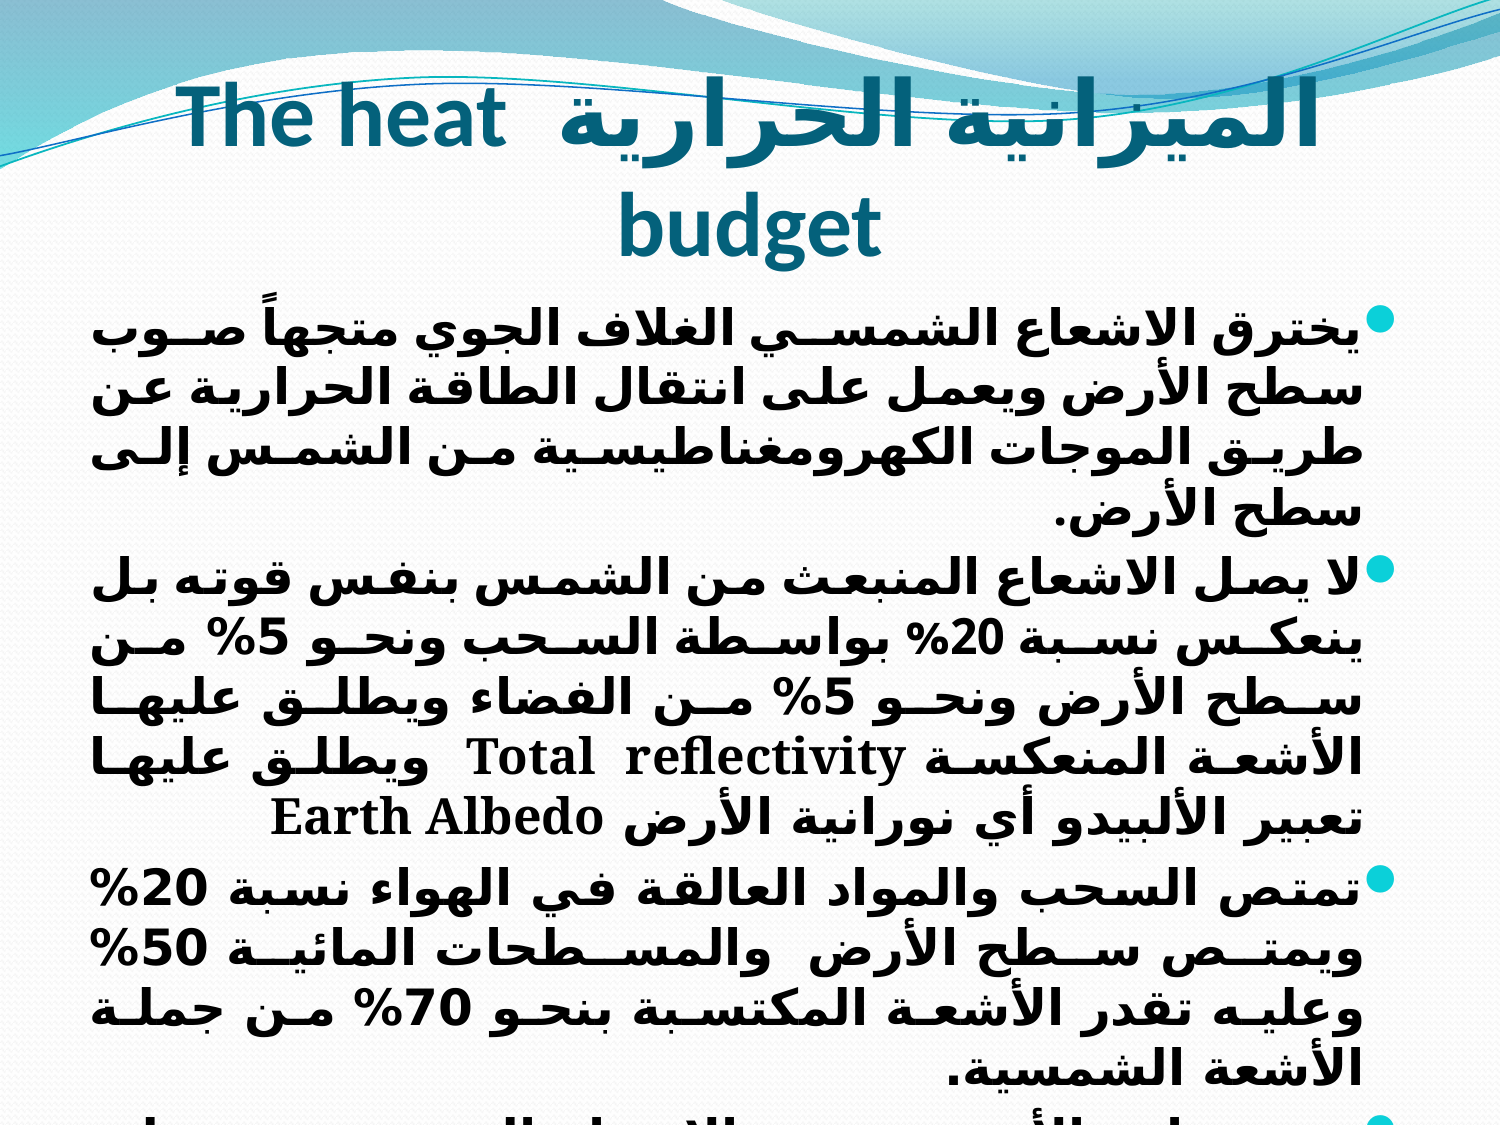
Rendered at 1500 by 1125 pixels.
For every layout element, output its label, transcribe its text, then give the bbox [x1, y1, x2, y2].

list يخترق الاشعاع الشمسي الغلاف الجوي متجهاً صوب سطح الأرض ويعمل على انتقال الطاقة الحرارية عن طريق الموجات الكهرومغناطيسية من الشمس إلى سطح الأرض. لا يصل الاشعاع المنبعث من الشمس بنفس قوته بل ينعكس نسبة 20% بواسطة السحب ونحو 5% من سطح الأرض ونحو 5% من الفضاء ويطلق عليها الأشعة المنعكسة Total reflectivity ويطلق عليها تعبير الألبيدو أي نورانية الأرض Earth Albedo تمتص السحب والمواد العالقة في الهواء نسبة 20% ويمتص سطح الأرض والمسطحات المائية 50% وعليه تقدر الأشعة المكتسبة بنحو 70% من جملة الأشعة الشمسية. وحيث إن الأرض تمتص الاشعاع الشمسي وتحوله إلى حرارة Heat فإن سطح الأرض يعد جسماً مشعاً ويطلق عليها ” الاشعاع الأرضي. [75, 287, 1425, 1063]
title الميزانية الحرارية The heat budget [75, 115, 1425, 275]
